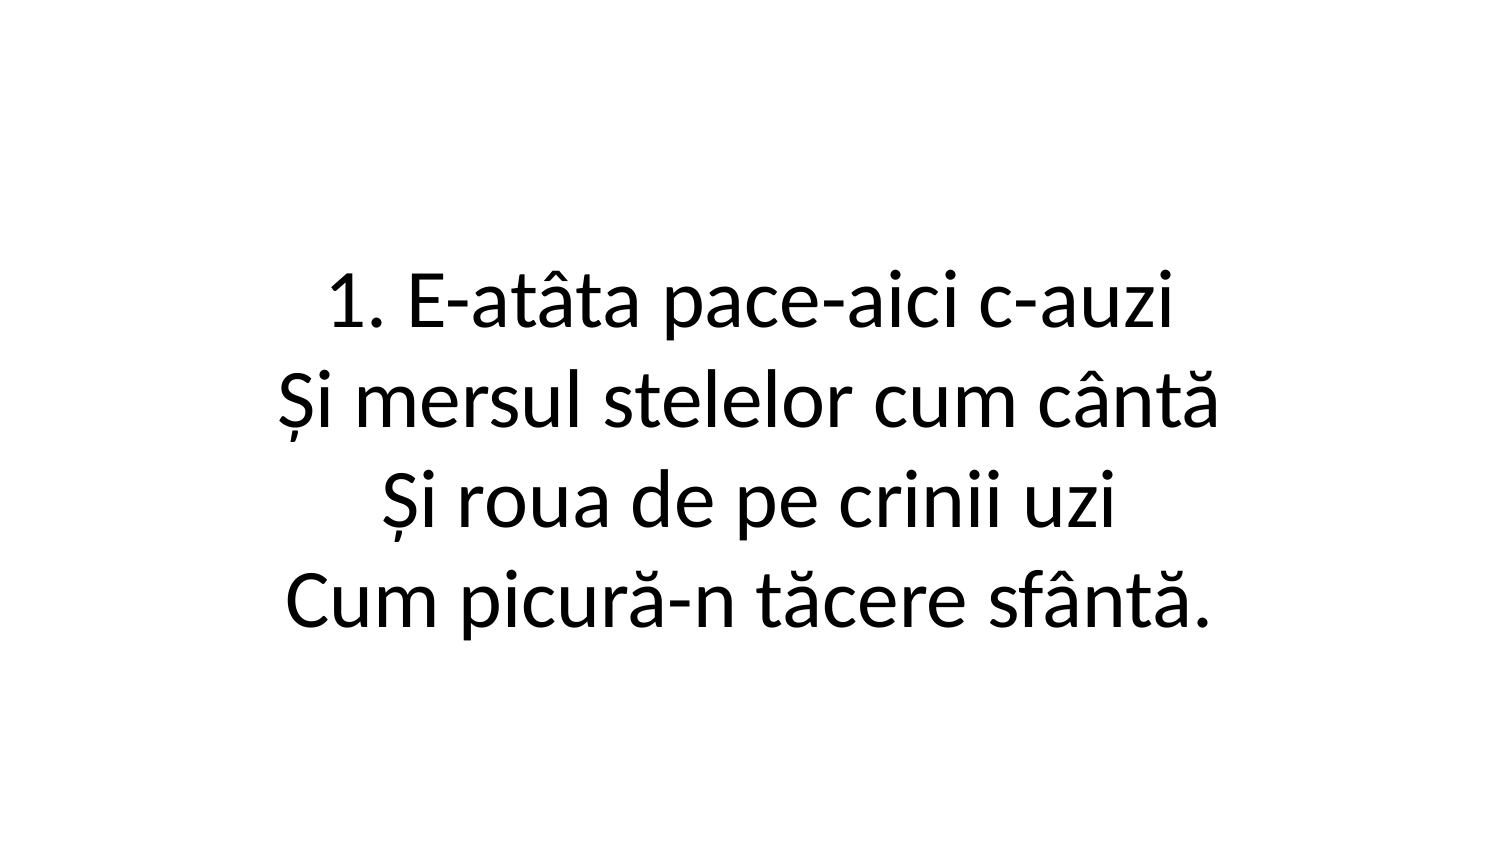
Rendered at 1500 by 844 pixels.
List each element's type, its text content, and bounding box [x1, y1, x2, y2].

text_box 1. E-atâta pace-aici c-auzi Și mersul stelelor cum cântă Și roua de pe crinii uzi Cum picură-n tăcere sfântă. [262, 192, 1238, 652]
